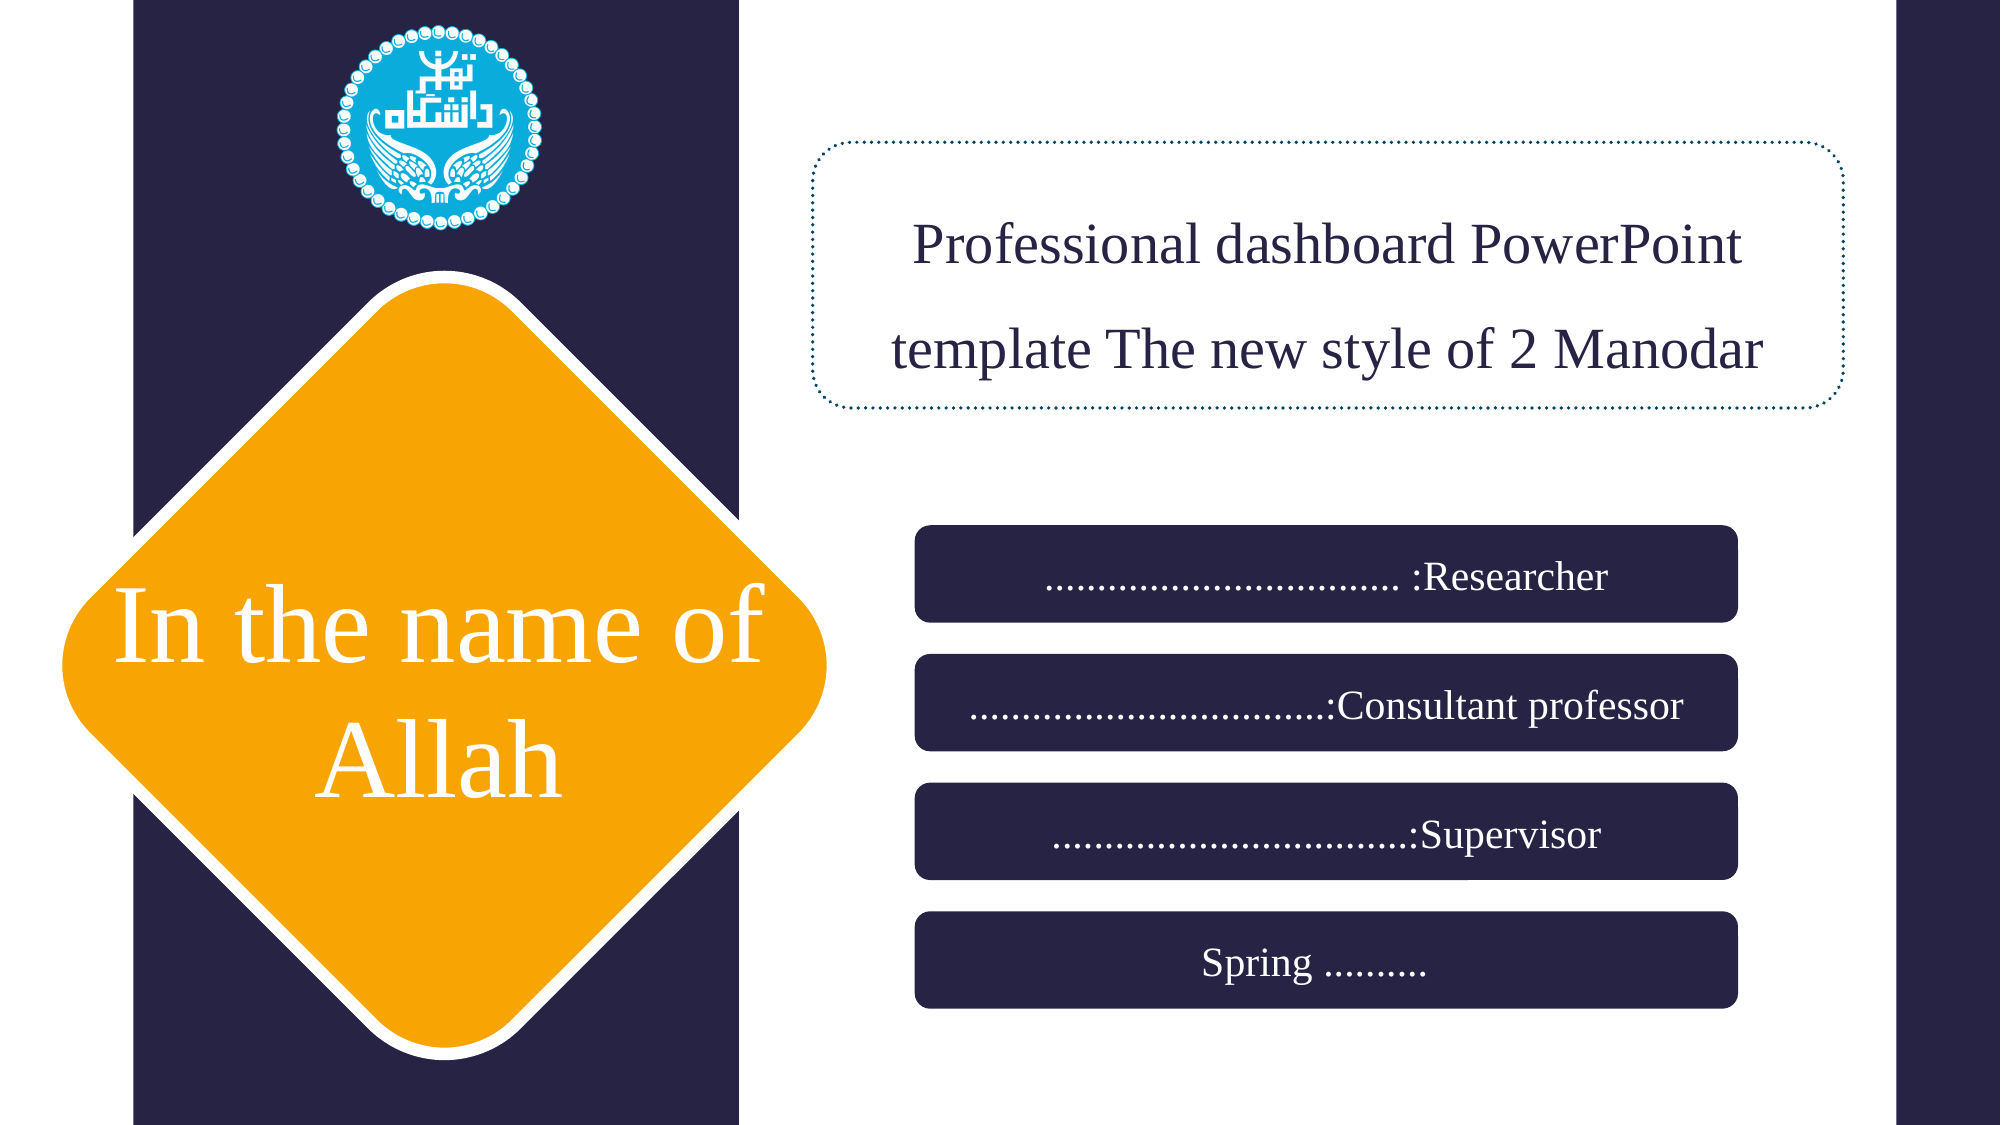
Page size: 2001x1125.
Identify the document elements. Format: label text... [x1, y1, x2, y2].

text_box [913, 910, 1044, 1010]
picture [334, 22, 544, 232]
text_box [1586, 910, 1740, 1010]
text_box Professional dashboard PowerPoint template The new style of 2 Manodar [811, 141, 1845, 409]
text_box Supervisor:.................................. [914, 782, 1739, 881]
text_box In the name of Allah [83, 542, 795, 827]
text_box Consultant professor:.................................. [914, 653, 1739, 752]
text_box Spring .......... [1043, 910, 1587, 1010]
text_box Researcher: .................................. [914, 524, 1739, 624]
